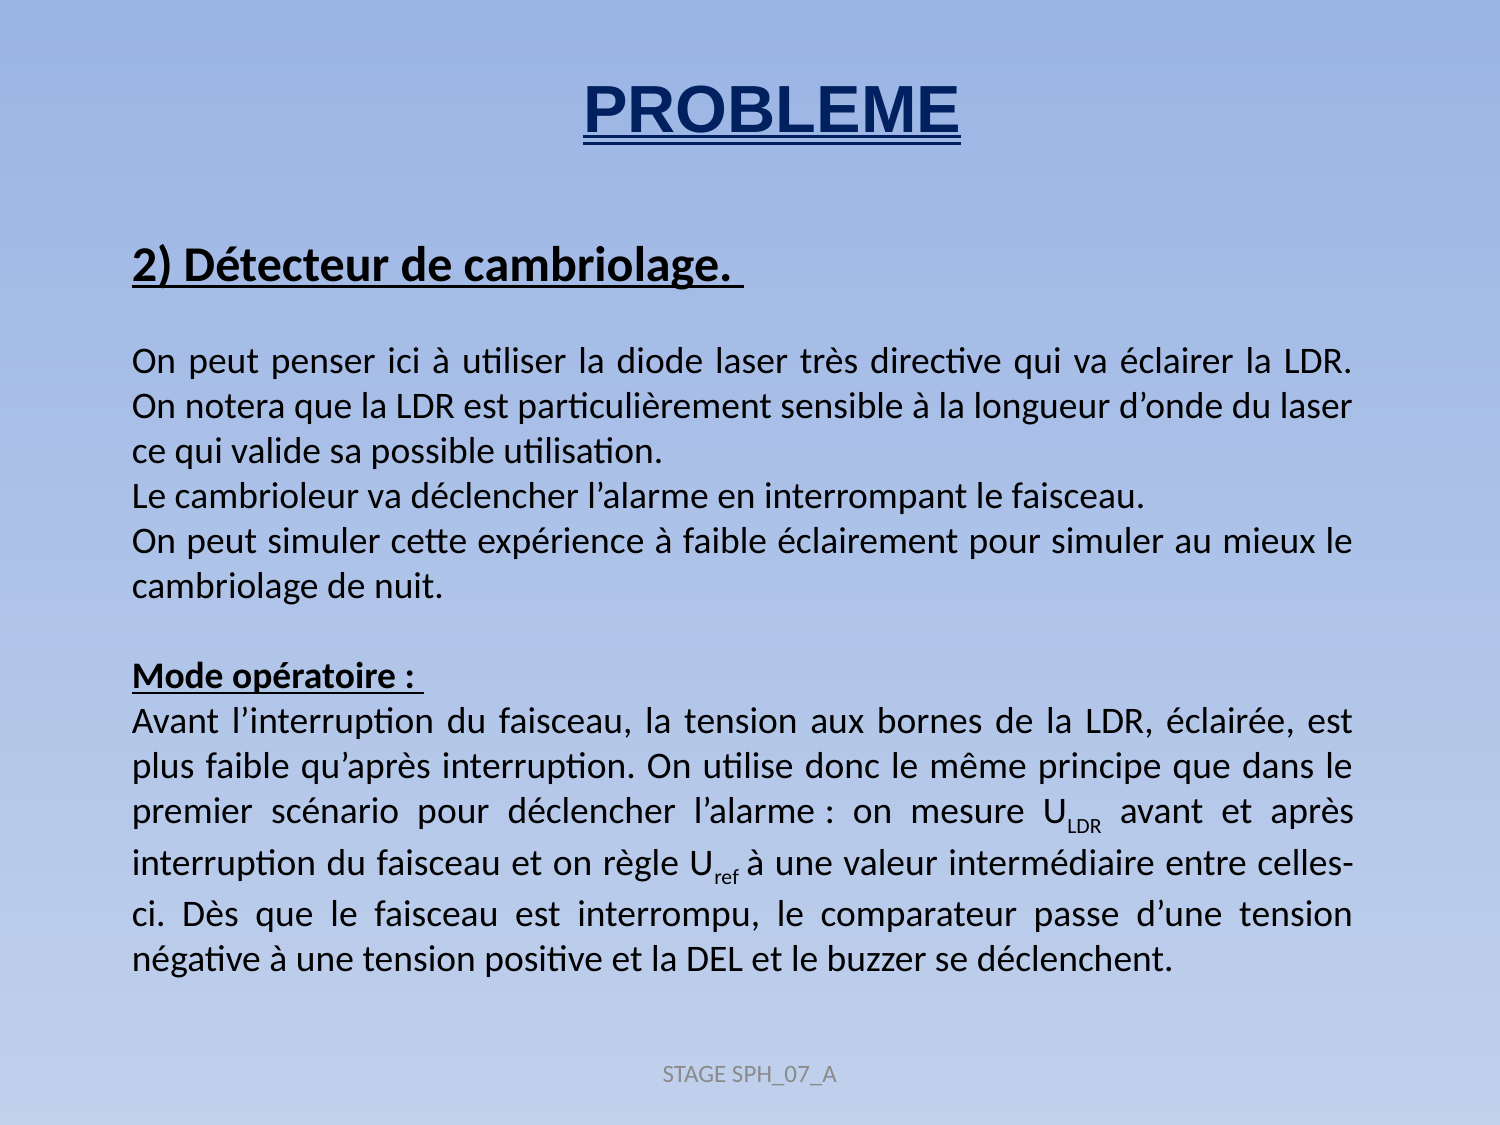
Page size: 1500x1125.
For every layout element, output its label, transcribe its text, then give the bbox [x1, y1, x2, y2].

text_box 2) Détecteur de cambriolage. On peut penser ici à utiliser la diode laser très directive qui va éclairer la LDR. On notera que la LDR est particulièrement sensible à la longueur d’onde du laser ce qui valide sa possible utilisation. Le cambrioleur va déclencher l’alarme en interrompant le faisceau. On peut simuler cette expérience à faible éclairement pour simuler au mieux le cambriolage de nuit. Mode opératoire : Avant l’interruption du faisceau, la tension aux bornes de la LDR, éclairée, est plus faible qu’après interruption. On utilise donc le même principe que dans le premier scénario pour déclencher l’alarme : on mesure ULDR avant et après interruption du faisceau et on règle Uref à une valeur intermédiaire entre celles-ci. Dès que le faisceau est interrompu, le comparateur passe d’une tension négative à une tension positive et la DEL et le buzzer se déclenchent. [117, 163, 1370, 1076]
text_box PROBLEME [163, 58, 1381, 154]
footer STAGE SPH_07_A [512, 1076, 988, 1103]
